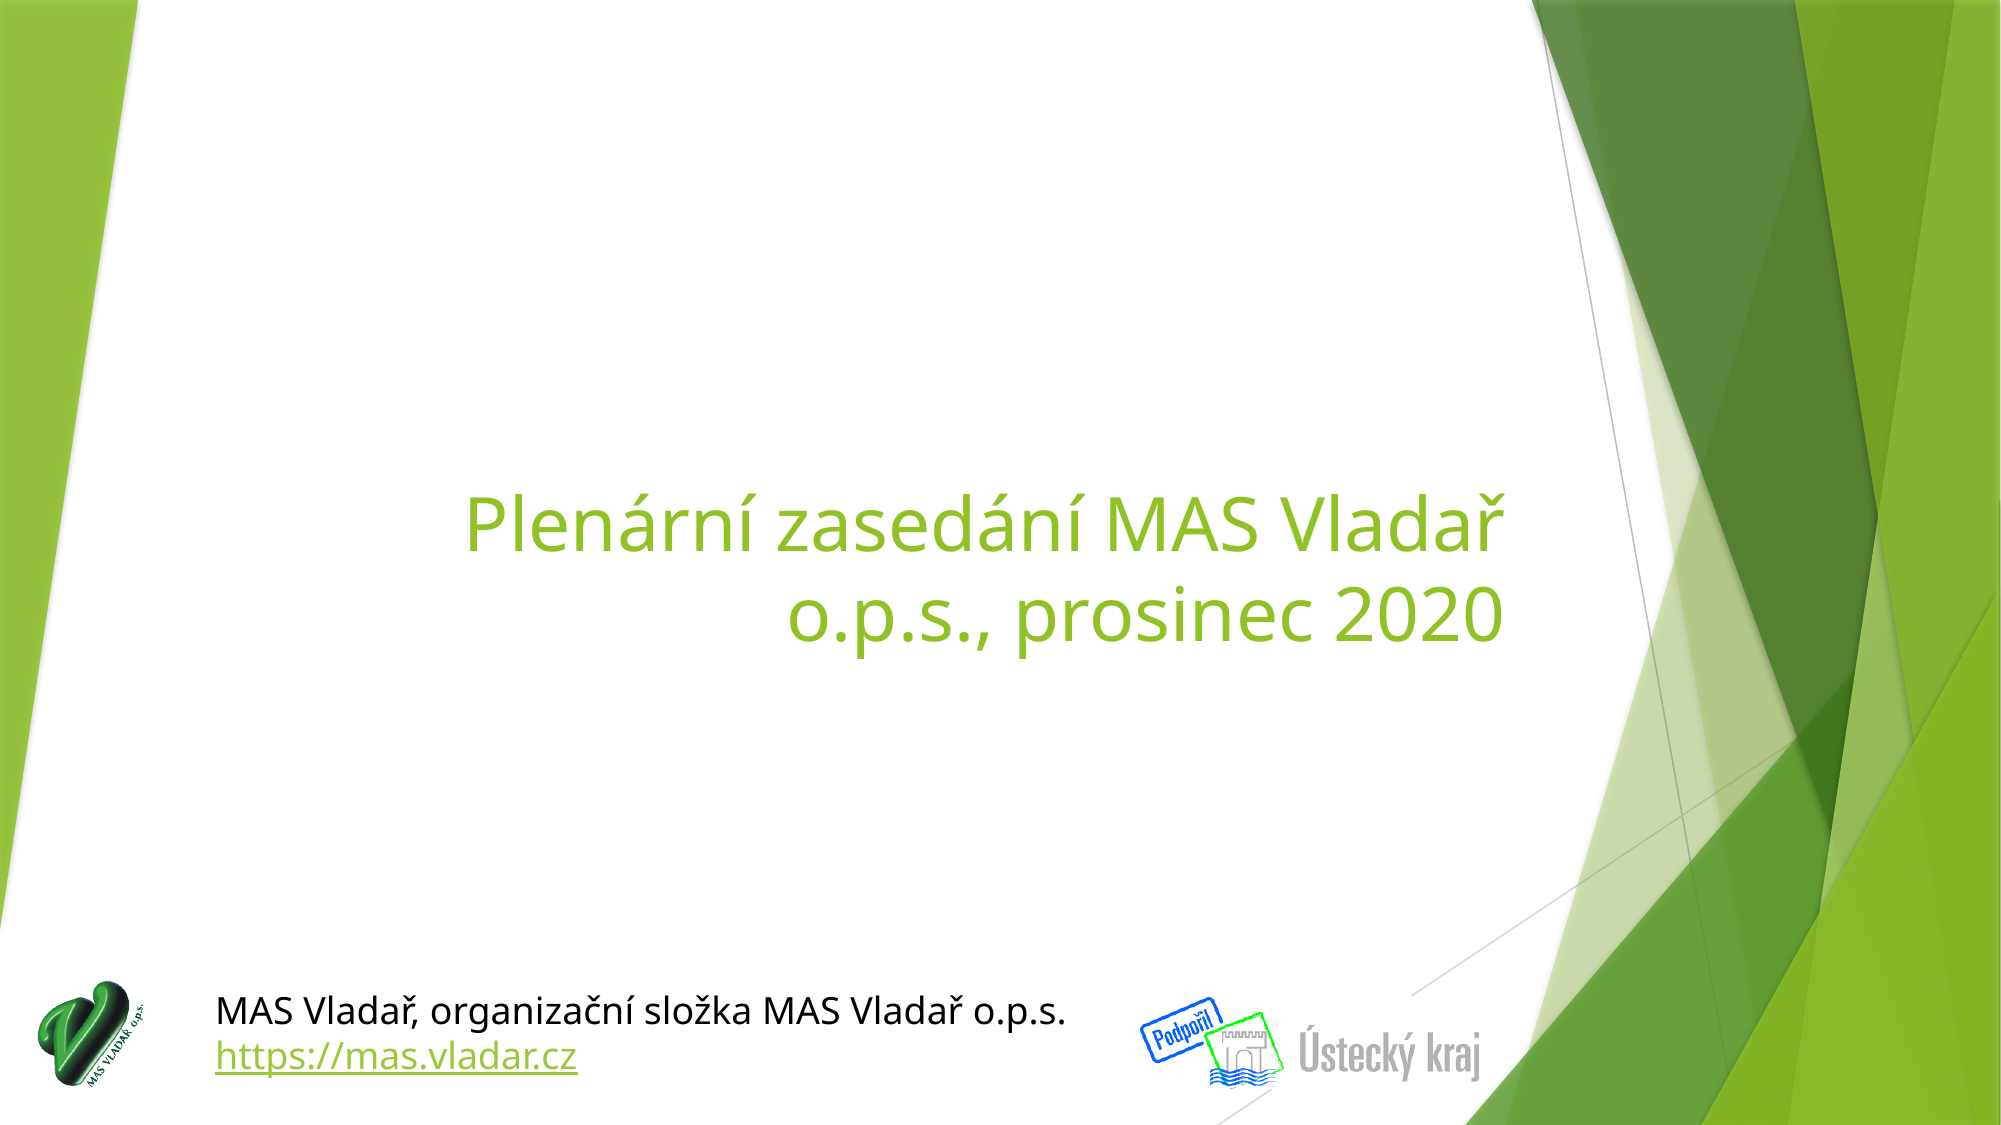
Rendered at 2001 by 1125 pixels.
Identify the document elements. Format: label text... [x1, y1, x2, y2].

title Plenární zasedání MAS Vladař o.p.s., prosinec 2020 [247, 394, 1522, 665]
picture [1139, 995, 1479, 1089]
text_box MAS Vladař, organizační složka MAS Vladař o.p.s. https://mas.vladar.cz [200, 979, 1202, 1091]
picture [35, 979, 145, 1089]
